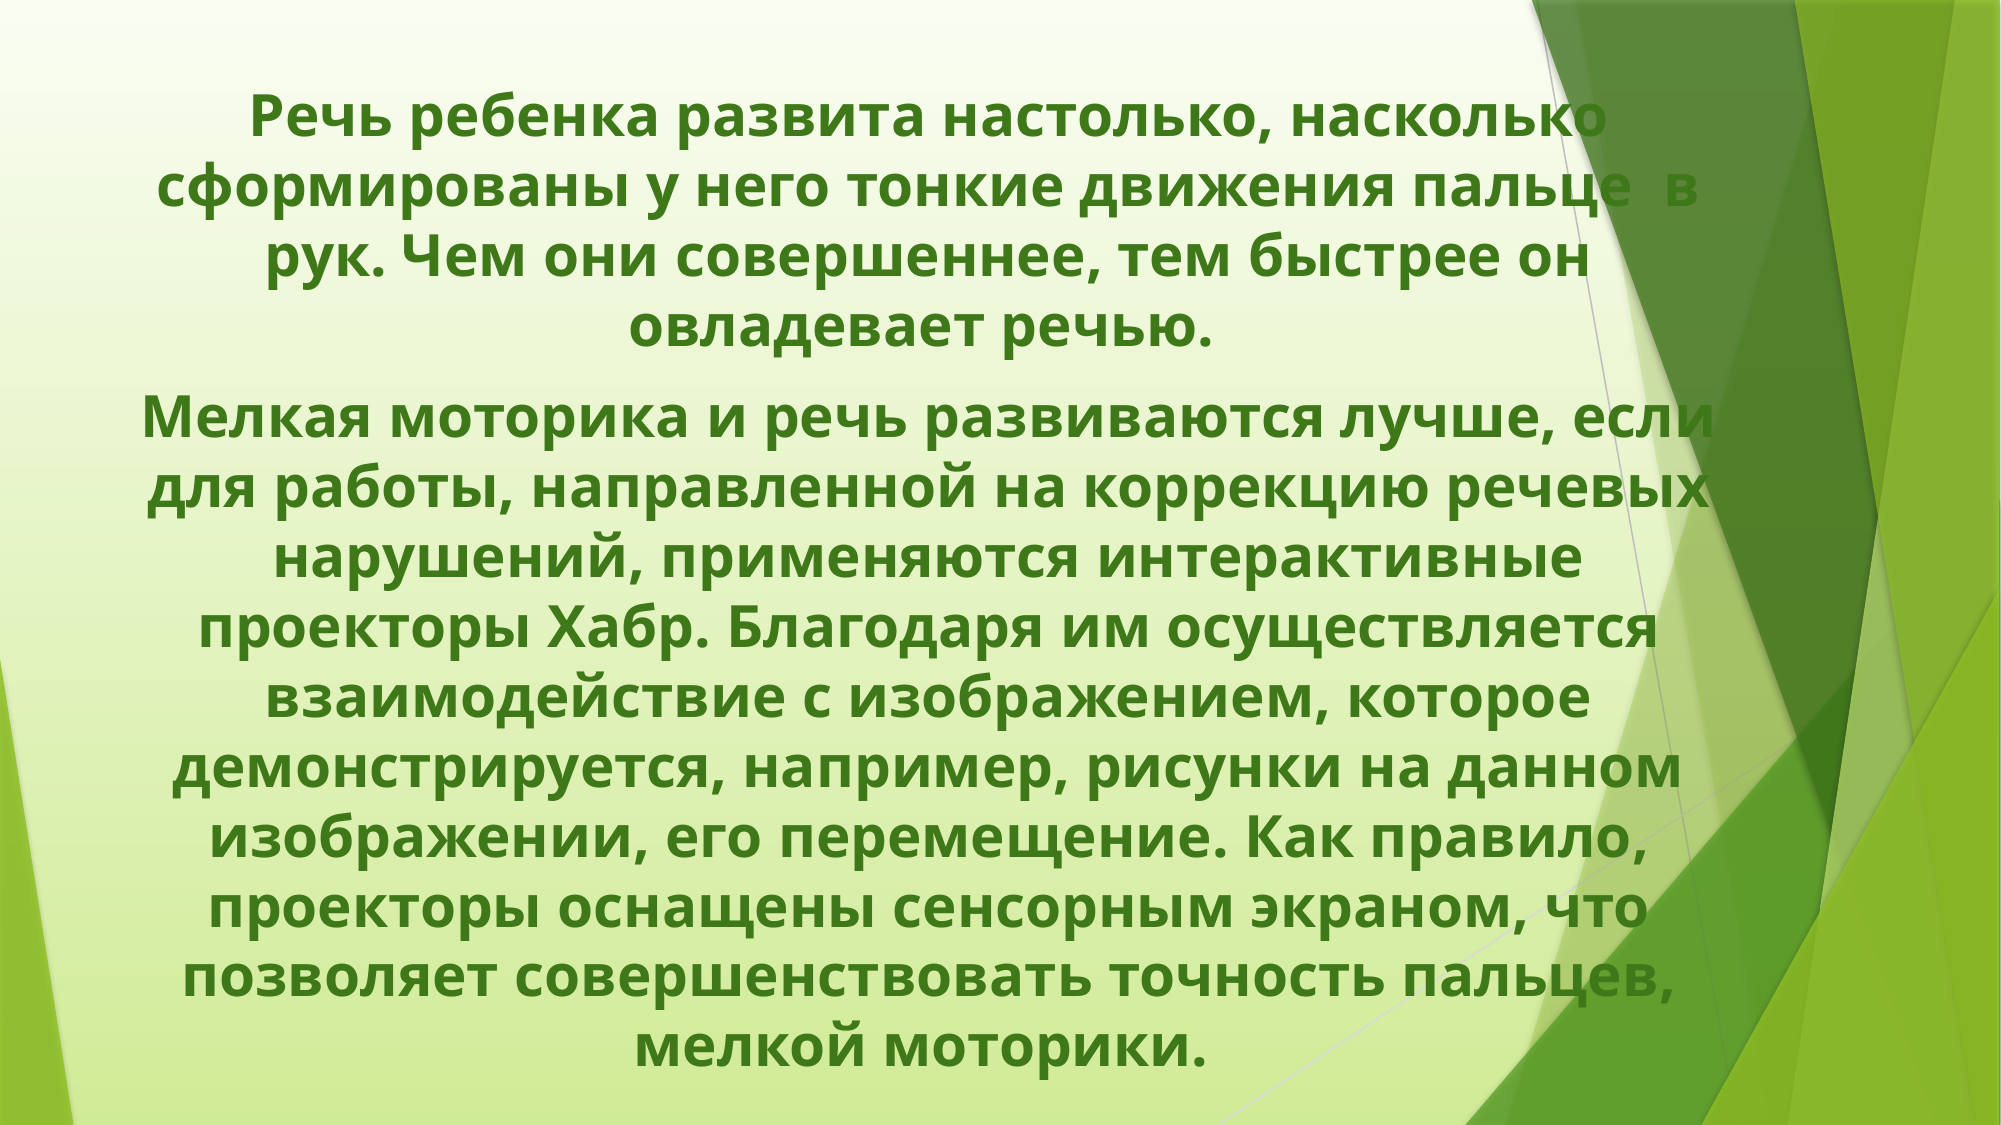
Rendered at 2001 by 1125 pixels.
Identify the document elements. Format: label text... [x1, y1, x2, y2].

list Речь ребенка развита настолько, насколько сформированы у него тонкие движения пальце в рук. Чем они совершеннее, тем быстрее он овладевает речью. Мелкая моторика и речь развиваются лучше, если для работы, направленной на коррекцию речевых нарушений, применяются интерактивные проекторы Хабр. Благодаря им осуществляется взаимодействие с изображением, которое демонстрируется, например, рисунки на данном изображении, его перемещение. Как правило, проекторы оснащены сенсорным экраном, что позволяет совершенствовать точность пальцев, мелкой моторики. [111, 70, 1746, 1110]
